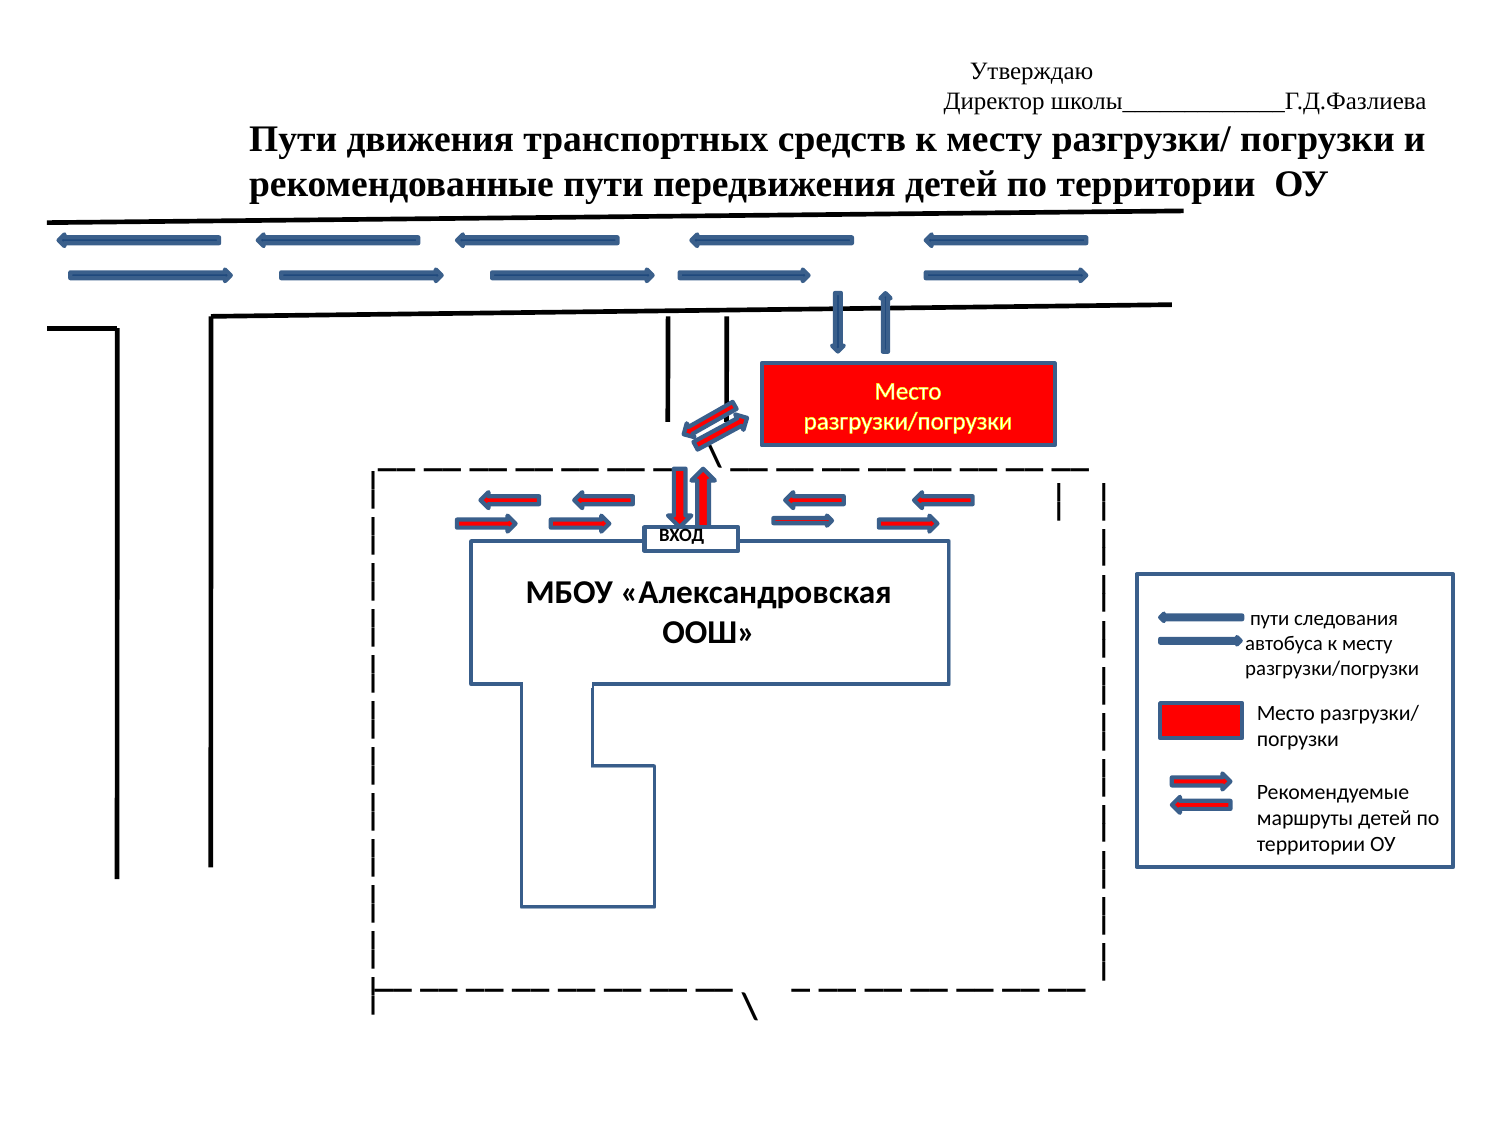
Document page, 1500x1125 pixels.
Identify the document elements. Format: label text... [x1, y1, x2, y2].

text_box [454, 513, 518, 534]
text_box пути следования автобуса к месту разгрузки/погрузки [1230, 597, 1453, 688]
text_box [68, 267, 233, 284]
text_box [56, 232, 222, 249]
text_box [783, 490, 846, 511]
text_box [490, 267, 655, 284]
text_box Место разгрузки/ погрузки Рекомендуемые маршруты детей по территории ОУ [1242, 691, 1465, 864]
text_box [1169, 794, 1233, 815]
text_box [255, 232, 421, 249]
text_box __ __ __ __ __ __ __ __ __ __ __ __ [1031, 468, 1153, 1008]
text_box __ __ __ __ __ __ _ \ __ __ __ __ __ __ __ __ [339, 979, 1101, 1040]
picture [468, 538, 951, 909]
text_box [1158, 636, 1230, 645]
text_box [46, 210, 1184, 223]
text_box __ __ __ __ __ __ __ __ __ __ __ __ [346, 456, 422, 590]
text_box __ __ __ __ __ __ __ __ __ __ __ __ [346, 600, 422, 1032]
text_box [279, 267, 444, 284]
text_box [1158, 611, 1230, 624]
text_box [454, 232, 620, 249]
text_box [878, 291, 893, 303]
text_box [572, 490, 635, 511]
text_box [1169, 771, 1233, 792]
text_box [681, 399, 739, 440]
text_box [689, 232, 855, 249]
text_box [771, 513, 835, 528]
text_box [677, 267, 811, 284]
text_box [210, 304, 1173, 317]
text_box [832, 290, 843, 303]
text_box [911, 490, 975, 511]
text_box [691, 412, 750, 452]
text_box [923, 232, 1089, 249]
text_box [689, 466, 717, 515]
text_box [876, 513, 940, 534]
text_box Место разгрузки/погрузки [760, 361, 1057, 447]
text_box [478, 490, 542, 511]
text_box [666, 466, 694, 515]
text_box Утверждаю Директор школы_____________Г.Д.Фазлиева Пути движения транспортных средств к месту разгрузки/ погрузки и рекомендованные пути передвижения детей по территории ОУ [234, 46, 1442, 212]
text_box [1135, 572, 1455, 869]
text_box [830, 326, 846, 354]
text_box [548, 513, 612, 534]
text_box [923, 267, 1089, 284]
text_box __ __ __ __ __ __ _ \ __ __ __ __ __ __ __ __ [363, 421, 1161, 482]
text_box ВХОД [644, 515, 739, 537]
text_box [1158, 701, 1242, 740]
text_box [880, 326, 891, 354]
